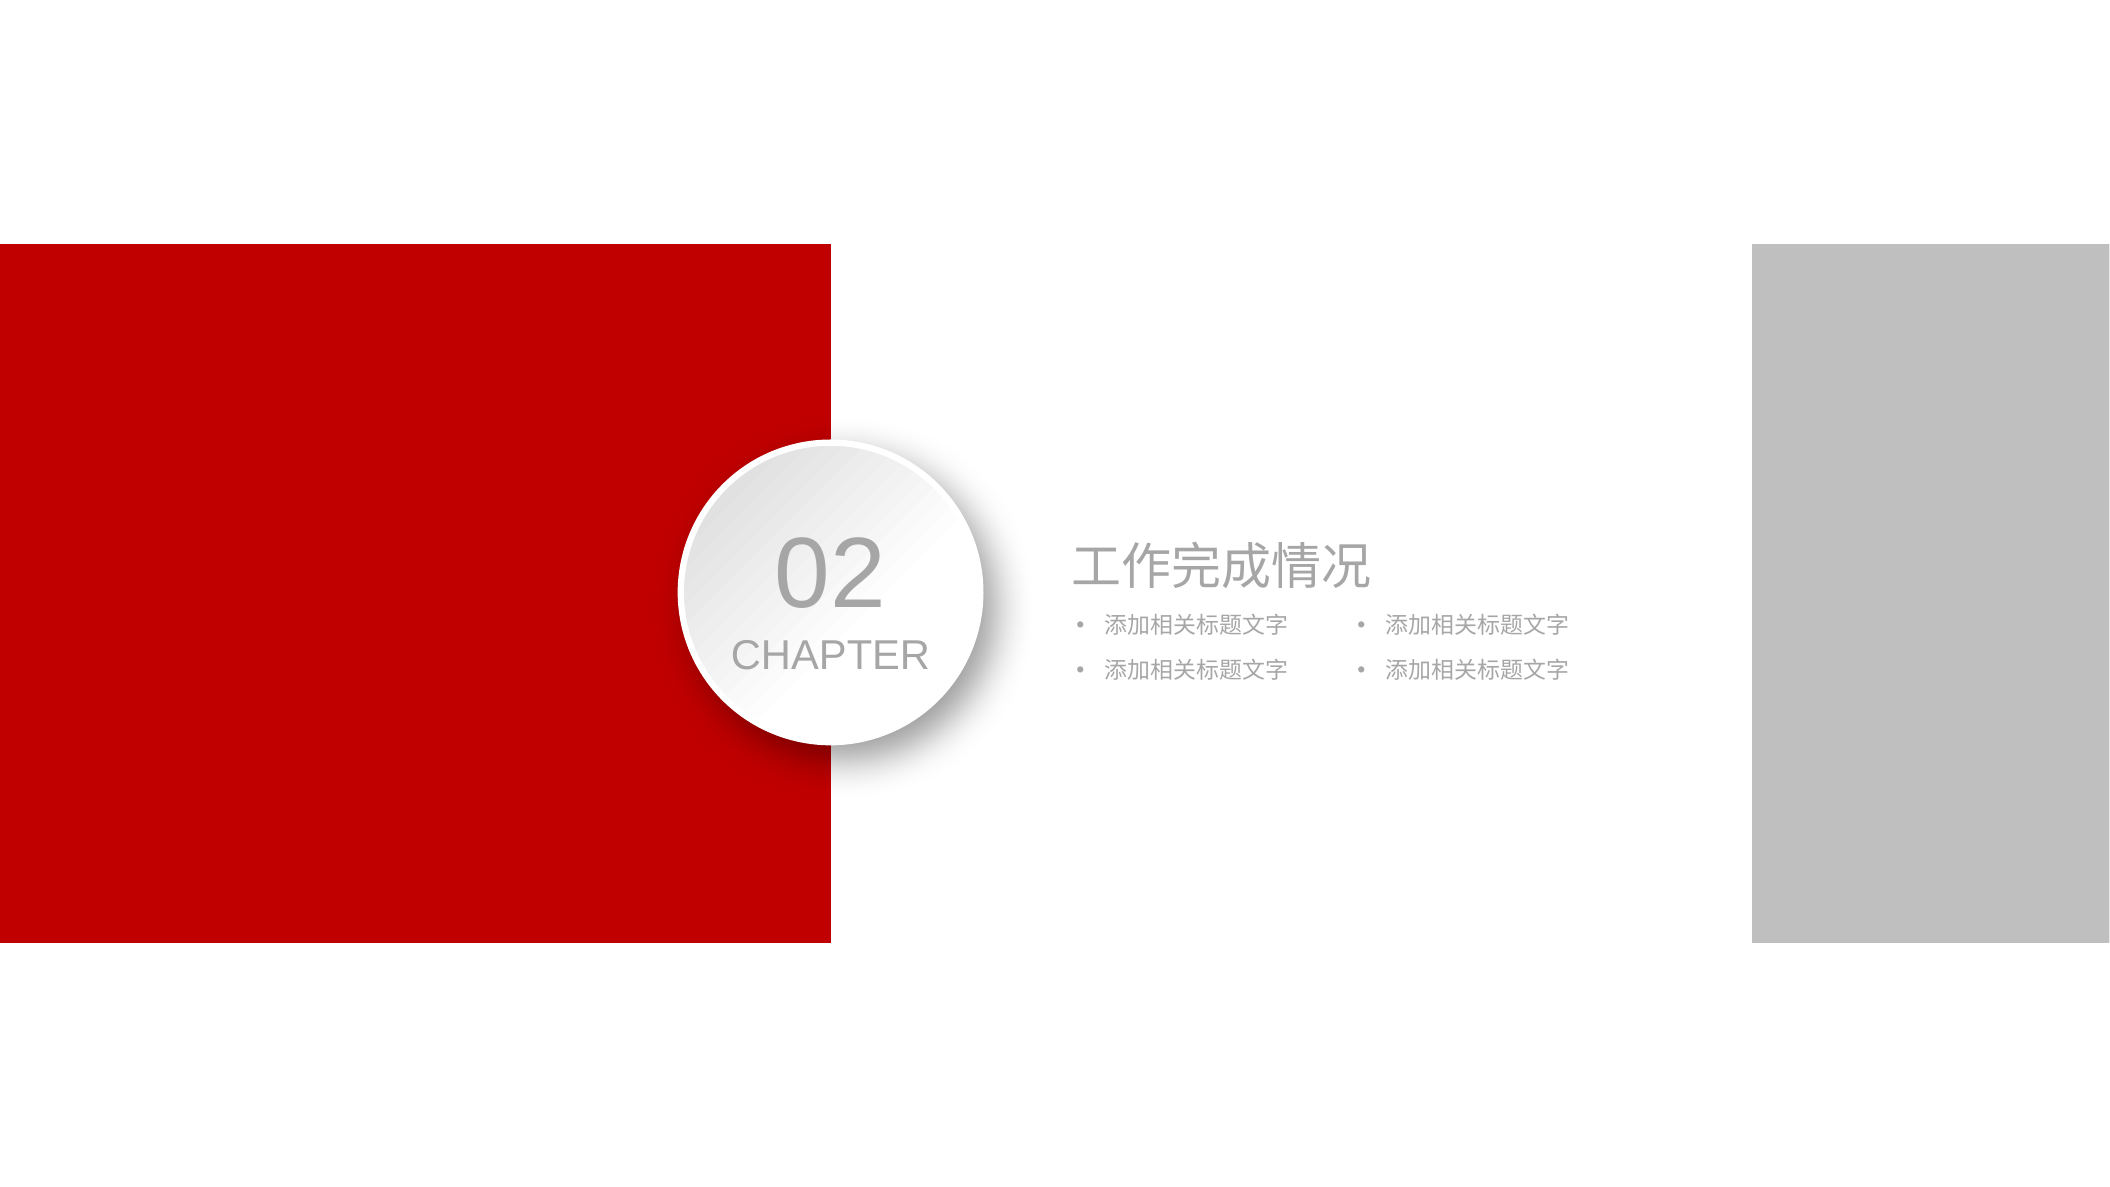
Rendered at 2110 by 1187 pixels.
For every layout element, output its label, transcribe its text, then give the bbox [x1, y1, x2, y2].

text_box 添加相关标题文字 [1342, 648, 1585, 691]
text_box [1751, 243, 2110, 943]
text_box 添加相关标题文字 [1061, 603, 1304, 646]
text_box 添加相关标题文字 [1342, 603, 1585, 646]
text_box 添加相关标题文字 [1061, 648, 1304, 691]
text_box [0, 243, 832, 943]
text_box 02 CHAPTER [706, 507, 955, 678]
text_box 工作完成情况 [1071, 534, 1595, 595]
text_box [679, 441, 982, 744]
